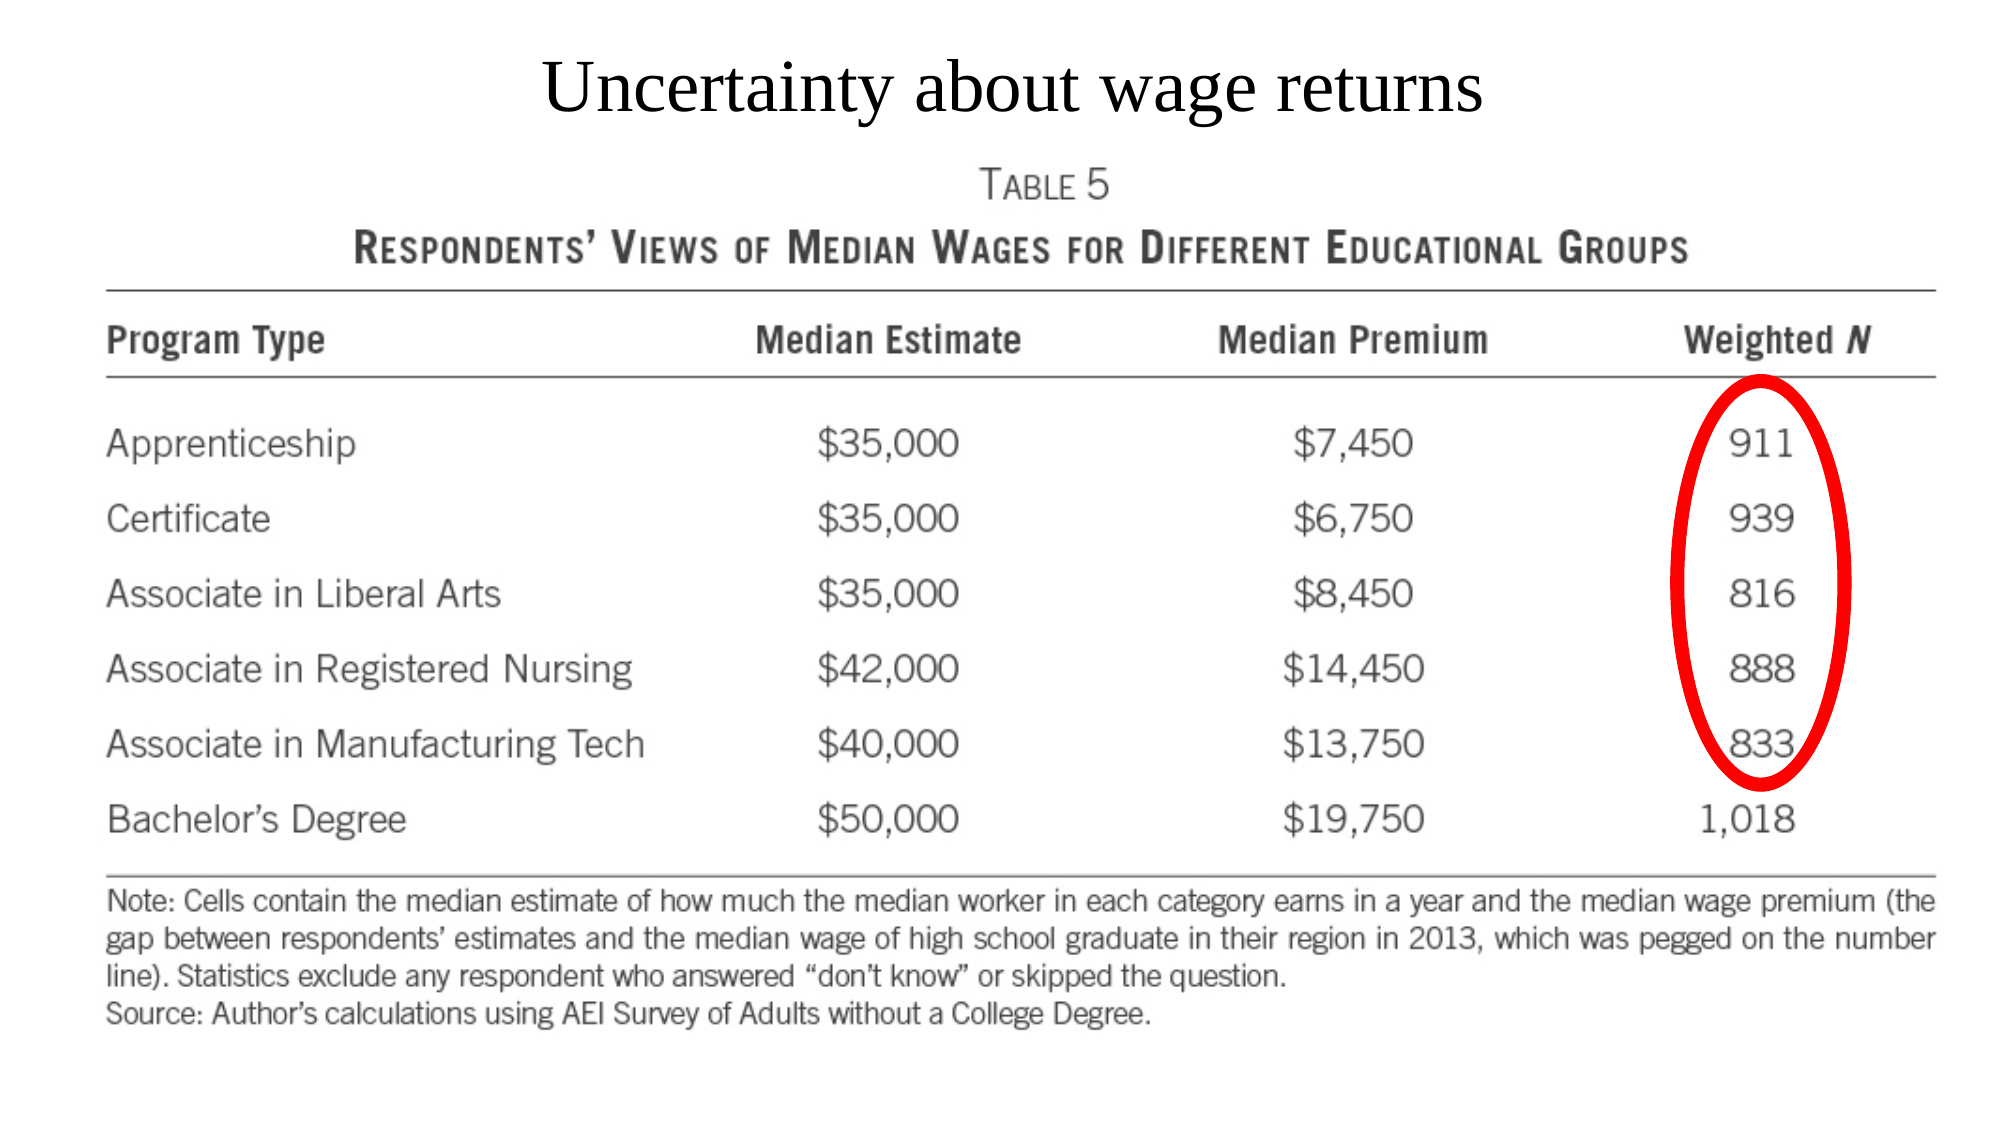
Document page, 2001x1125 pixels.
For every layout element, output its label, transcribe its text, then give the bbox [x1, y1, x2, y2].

title Uncertainty about wage returns [143, 0, 1883, 136]
picture [86, 136, 1944, 1049]
